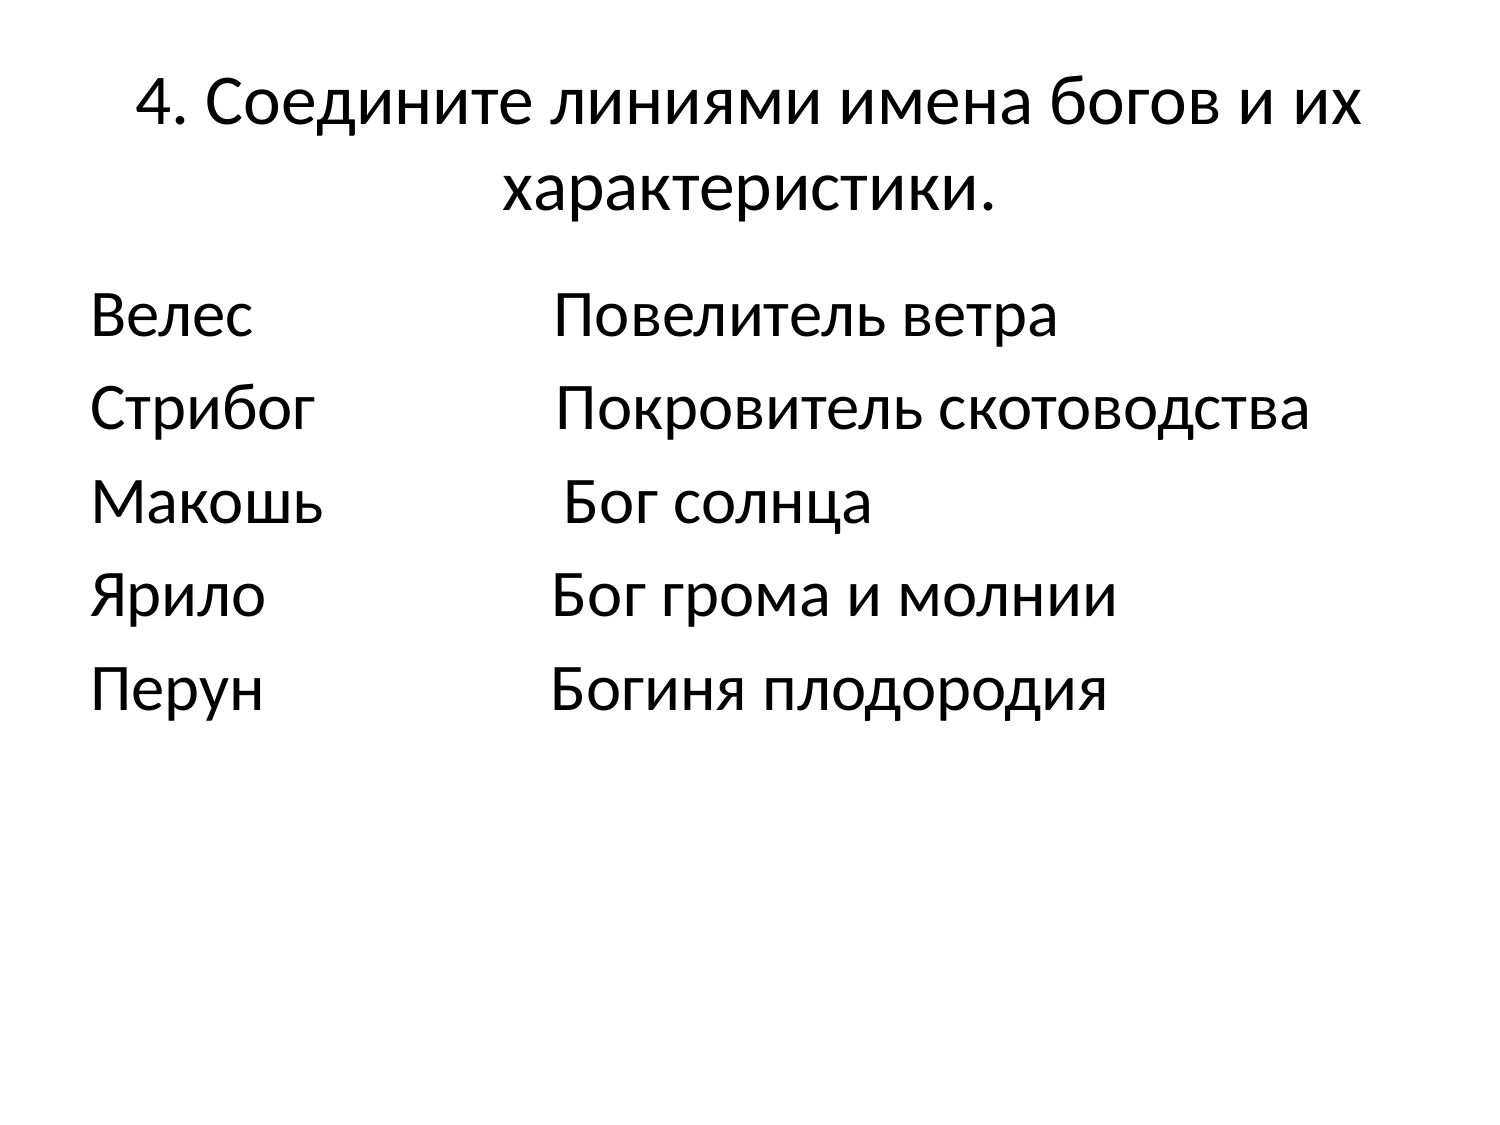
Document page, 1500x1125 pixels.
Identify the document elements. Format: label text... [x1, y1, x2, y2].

title 4. Соедините линиями имена богов и их характеристики. [75, 45, 1425, 233]
list Велес Повелитель ветра Стрибог Покровитель скотоводства Макошь Бог солнца Ярило Бог грома и молнии Перун Богиня плодородия [75, 262, 1425, 1005]
